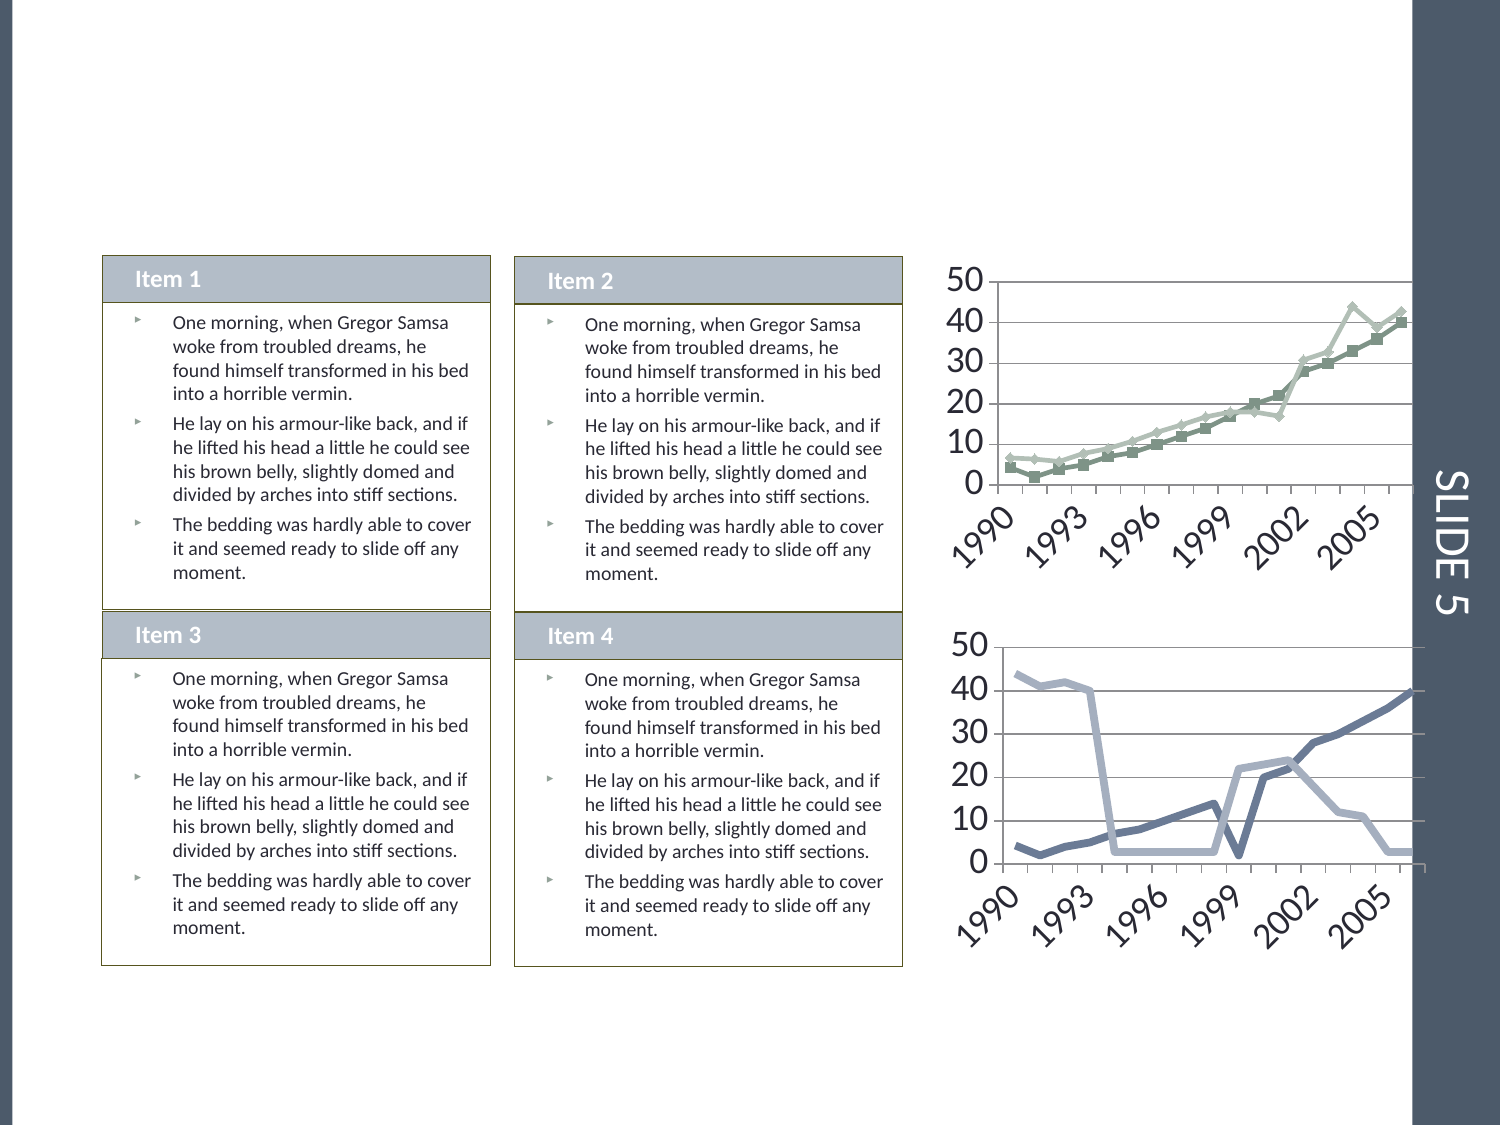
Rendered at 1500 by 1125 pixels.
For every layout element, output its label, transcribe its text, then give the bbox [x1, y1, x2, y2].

text_box Item 1 [102, 255, 491, 303]
chart [933, 256, 1424, 587]
text_box Item 2 [514, 256, 903, 304]
title Slide 5 [1412, 62, 1500, 1025]
text_box One morning, when Gregor Samsa woke from troubled dreams, he found himself transformed in his bed into a horrible vermin. He lay on his armour-like back, and if he lifted his head a little he could see his brown belly, slightly domed and divided by arches into stiff sections. The bedding was hardly able to cover it and seemed ready to slide off any moment. [102, 303, 491, 610]
text_box One morning, when Gregor Samsa woke from troubled dreams, he found himself transformed in his bed into a horrible vermin. He lay on his armour-like back, and if he lifted his head a little he could see his brown belly, slightly domed and divided by arches into stiff sections. The bedding was hardly able to cover it and seemed ready to slide off any moment. [514, 304, 903, 612]
chart [938, 621, 1436, 966]
text_box One morning, when Gregor Samsa woke from troubled dreams, he found himself transformed in his bed into a horrible vermin. He lay on his armour-like back, and if he lifted his head a little he could see his brown belly, slightly domed and divided by arches into stiff sections. The bedding was hardly able to cover it and seemed ready to slide off any moment. [514, 660, 903, 967]
text_box Item 4 [514, 612, 903, 660]
text_box Item 3 [102, 611, 491, 659]
text_box One morning, when Gregor Samsa woke from troubled dreams, he found himself transformed in his bed into a horrible vermin. He lay on his armour-like back, and if he lifted his head a little he could see his brown belly, slightly domed and divided by arches into stiff sections. The bedding was hardly able to cover it and seemed ready to slide off any moment. [101, 658, 491, 966]
